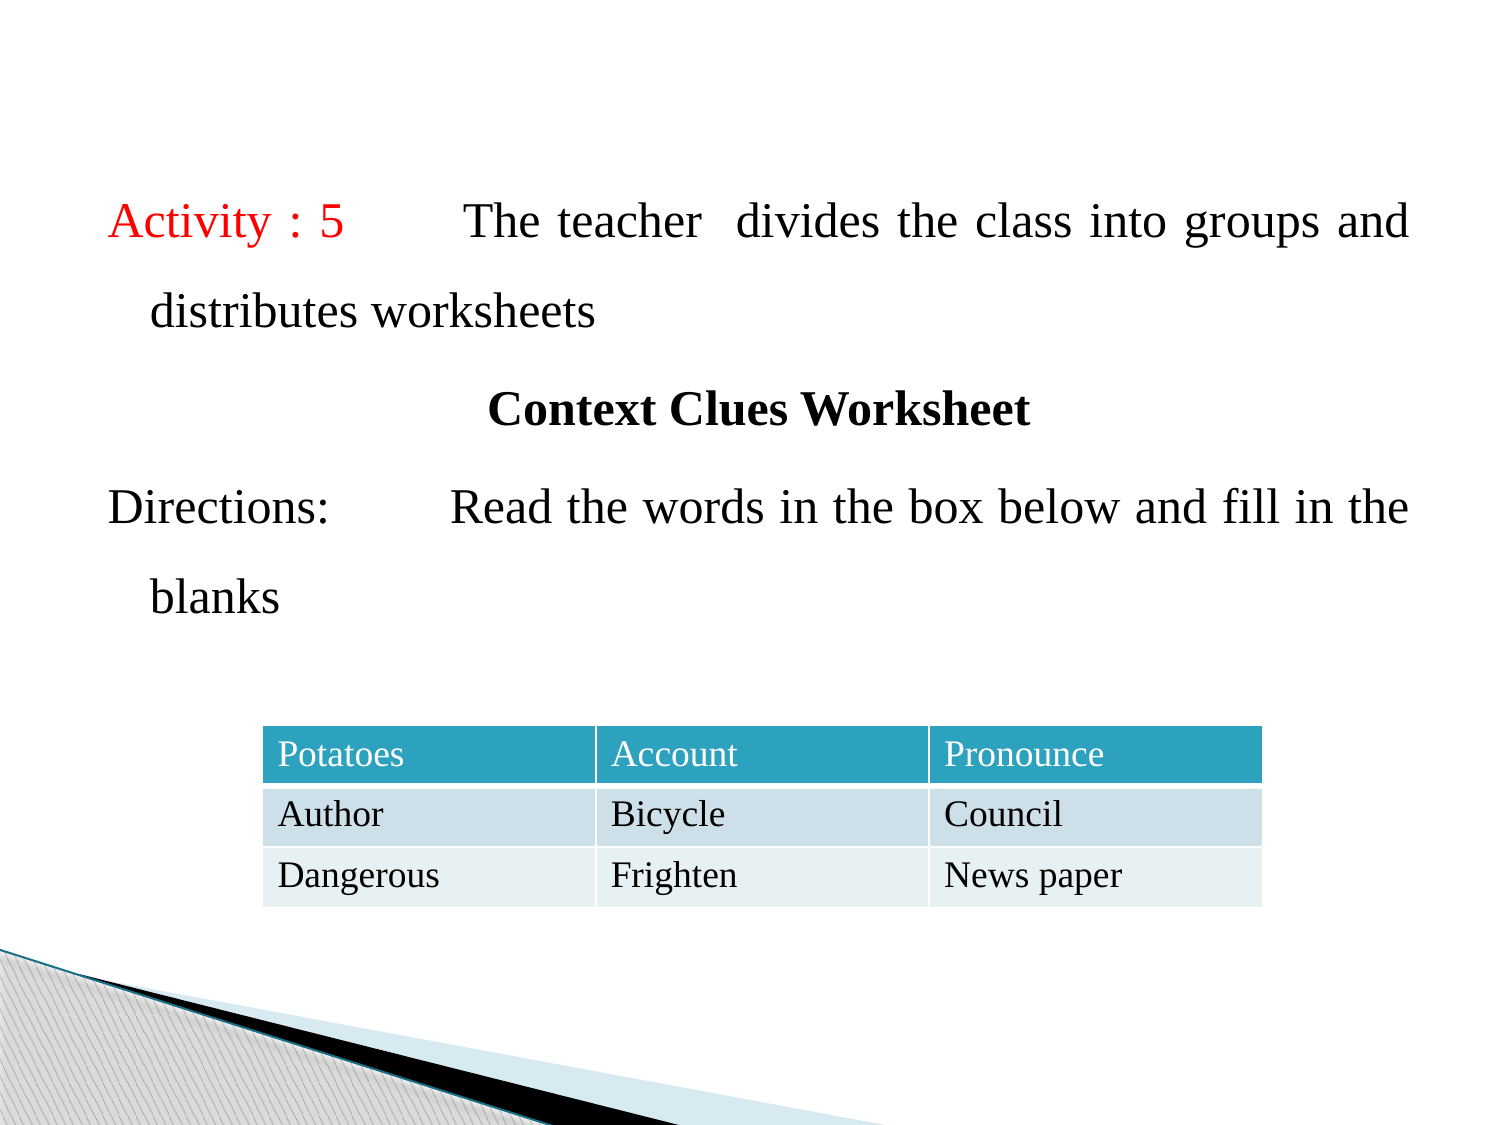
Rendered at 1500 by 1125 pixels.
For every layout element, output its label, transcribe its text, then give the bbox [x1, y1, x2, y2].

list Activity : 5 The teacher divides the class into groups and distributes worksheets Context Clues Worksheet Directions: Read the words in the box below and fill in the blanks [75, 149, 1425, 1038]
table_cell Author [263, 789, 595, 846]
table_cell Council [930, 789, 1262, 846]
table_header Potatoes [263, 726, 595, 783]
table_header Pronounce [930, 726, 1262, 783]
table_cell News paper [930, 848, 1262, 907]
table_cell Frighten [597, 848, 928, 907]
table_cell Dangerous [263, 848, 595, 907]
table_header Account [597, 726, 928, 783]
table_cell Bicycle [597, 789, 928, 846]
